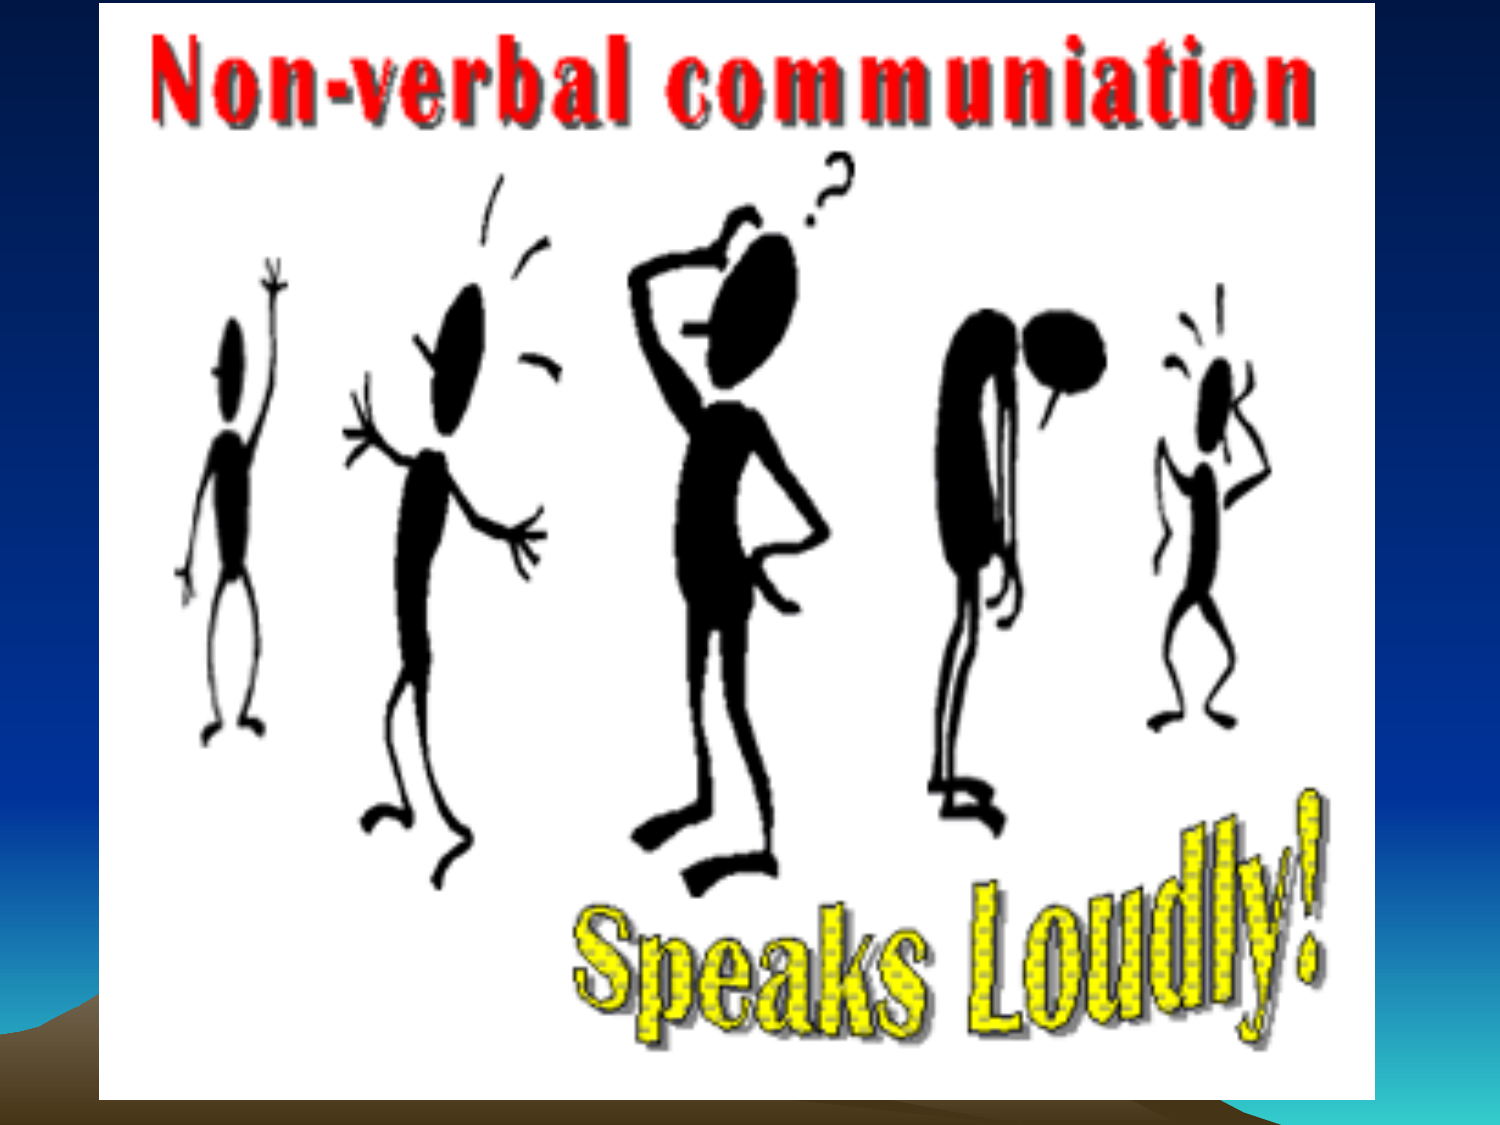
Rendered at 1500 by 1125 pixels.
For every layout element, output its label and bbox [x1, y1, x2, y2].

picture [99, 3, 1376, 1100]
